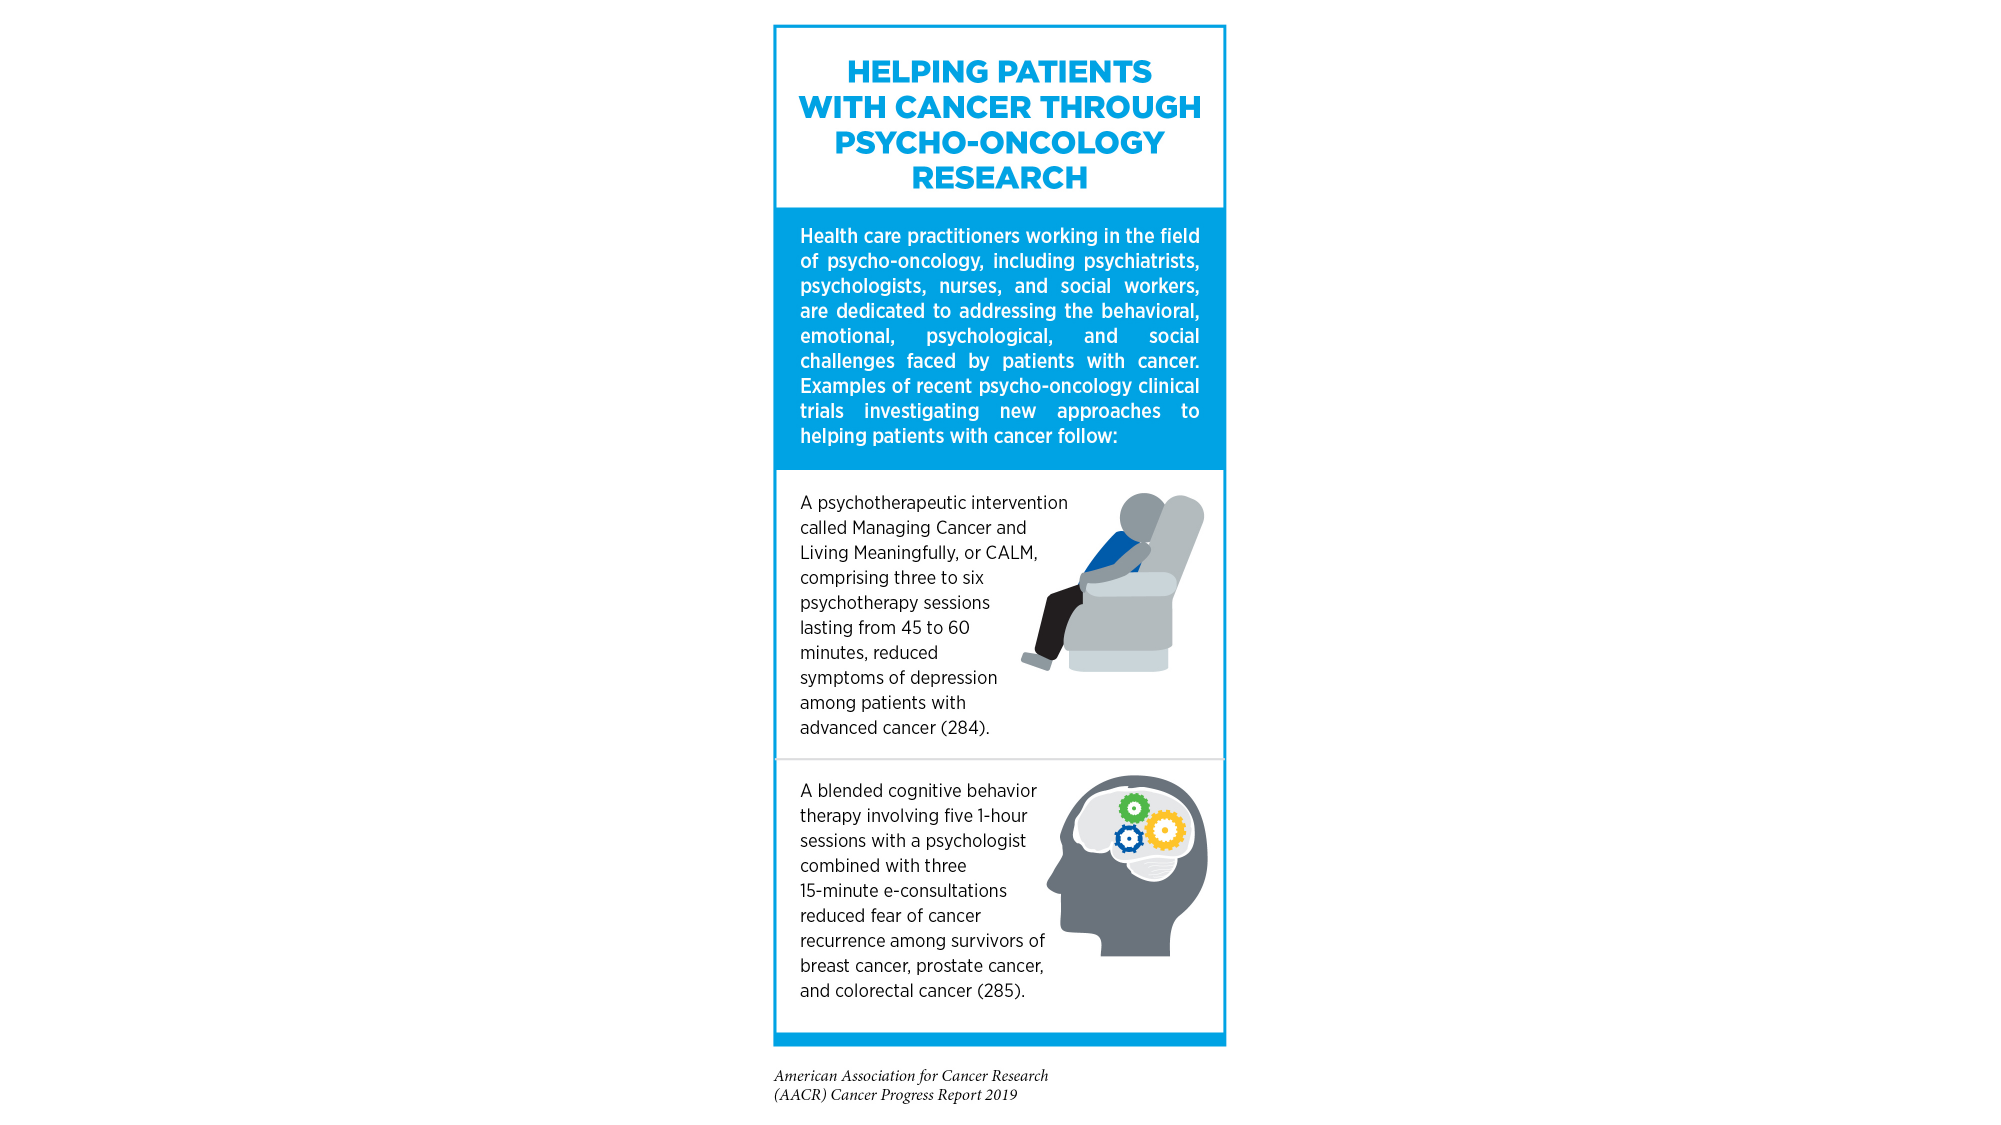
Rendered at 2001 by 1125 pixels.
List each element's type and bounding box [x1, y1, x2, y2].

picture [736, 0, 1264, 1125]
